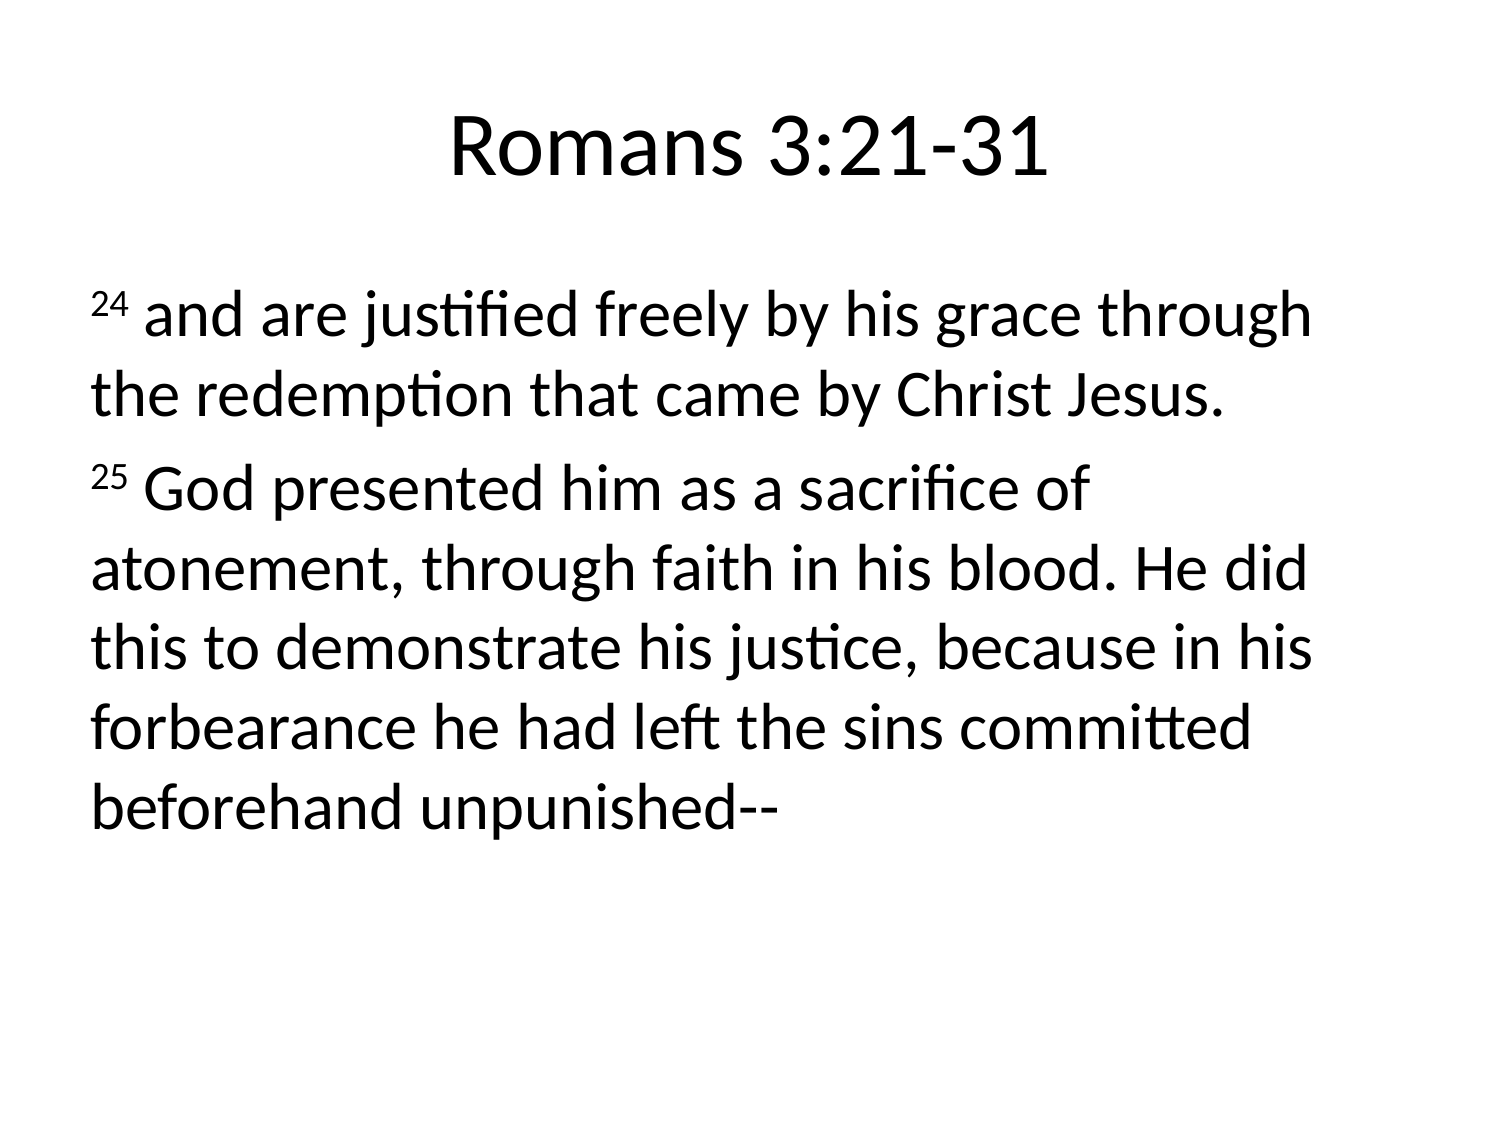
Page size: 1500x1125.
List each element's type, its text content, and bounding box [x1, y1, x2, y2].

list 24 and are justified freely by his grace through the redemption that came by Christ Jesus. 25 God presented him as a sacrifice of atonement, through faith in his blood. He did this to demonstrate his justice, because in his forbearance he had left the sins committed beforehand unpunished-- [75, 262, 1425, 1005]
title Romans 3:21-31 [75, 45, 1425, 233]
